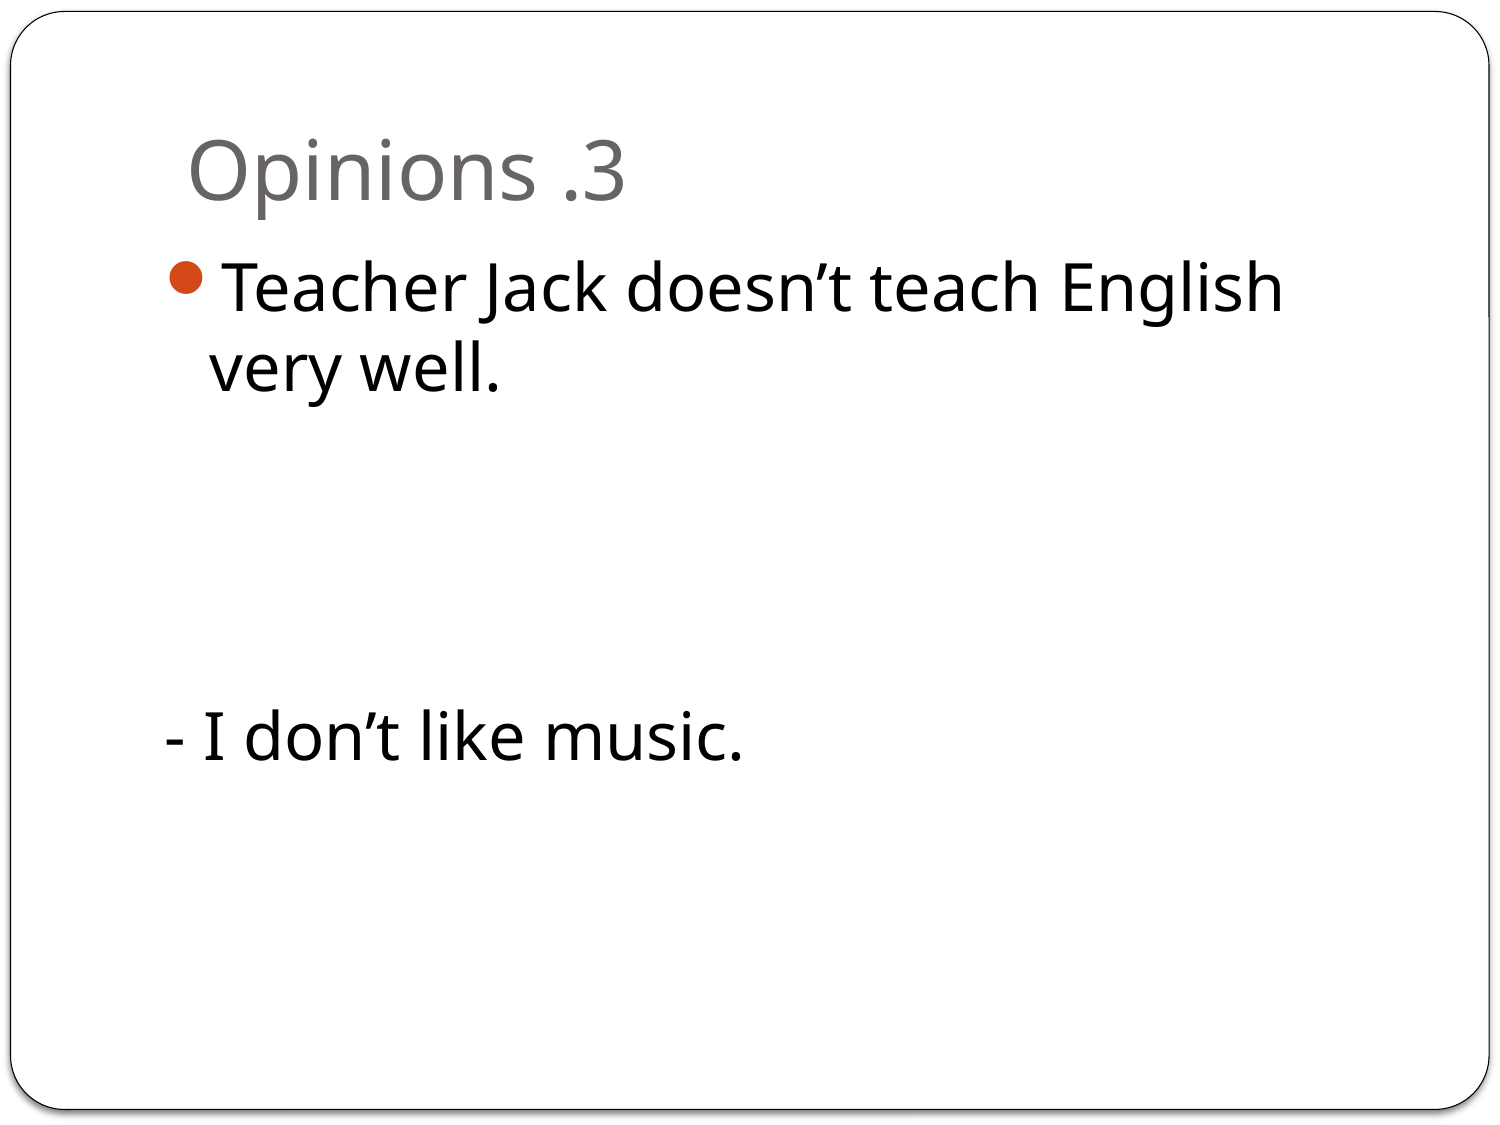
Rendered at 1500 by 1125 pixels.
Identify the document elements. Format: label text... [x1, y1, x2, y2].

list Teacher Jack doesn’t teach English very well. - I don’t like music. [150, 237, 1425, 988]
title 3. Opinions [150, 45, 1425, 233]
